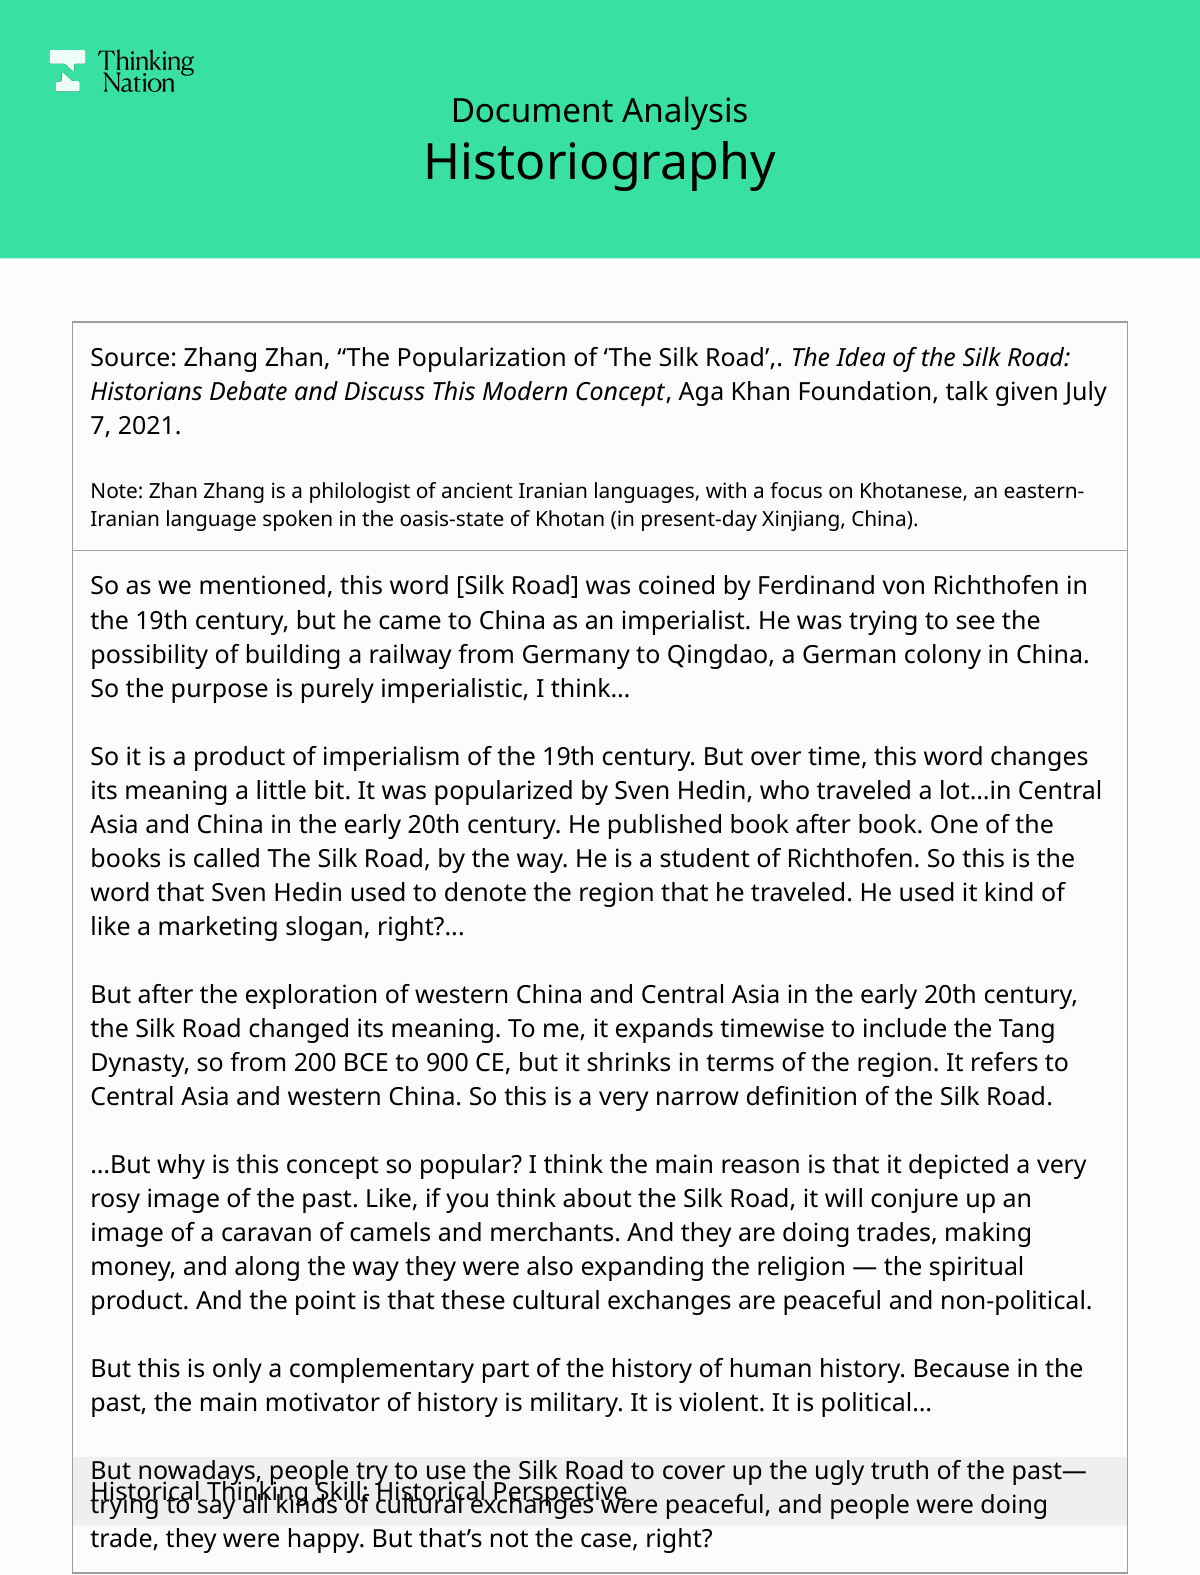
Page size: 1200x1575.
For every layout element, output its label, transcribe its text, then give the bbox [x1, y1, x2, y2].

picture [33, 35, 199, 105]
table_header Source: Zhang Zhan, “The Popularization of ‘The Silk Road’,. The Idea of the Silk Road: Historians Debate and Discuss This Modern Concept, Aga Khan Foundation, talk given July 7, 2021. Note: Zhan Zhang is a philologist of ancient Iranian languages, with a focus on Khotanese, an eastern-Iranian language spoken in the oasis-state of Khotan (in present-day Xinjiang, China). [73, 323, 1127, 550]
text_box Document Analysis Historiography [0, 0, 1200, 259]
table_cell So as we mentioned, this word [Silk Road] was coined by Ferdinand von Richthofen in the 19th century, but he came to China as an imperialist. He was trying to see the possibility of building a railway from Germany to Qingdao, a German colony in China. So the purpose is purely imperialistic, I think… So it is a product of imperialism of the 19th century. But over time, this word changes its meaning a little bit. It was popularized by Sven Hedin, who traveled a lot…in Central Asia and China in the early 20th century. He published book after book. One of the books is called The Silk Road, by the way. He is a student of Richthofen. So this is the word that Sven Hedin used to denote the region that he traveled. He used it kind of like a marketing slogan, right?... But after the exploration of western China and Central Asia in the early 20th century, the Silk Road changed its meaning. To me, it expands timewise to include the Tang Dynasty, so from 200 BCE to 900 CE, but it shrinks in terms of the region. It refers to Central Asia and western China. So this is a very narrow definition of the Silk Road. …But why is this concept so popular? I think the main reason is that it depicted a very rosy image of the past. Like, if you think about the Silk Road, it will conjure up an image of a caravan of camels and merchants. And they are doing trades, making money, and along the way they were also expanding the religion — the spiritual product. And the point is that these cultural exchanges are peaceful and non-political. But this is only a complementary part of the history of human history. Because in the past, the main motivator of history is military. It is violent. It is political… But nowadays, people try to use the Silk Road to cover up the ugly truth of the past— trying to say all kinds of cultural exchanges were peaceful, and people were doing trade, they were happy. But that’s not the case, right? [73, 551, 1127, 1572]
